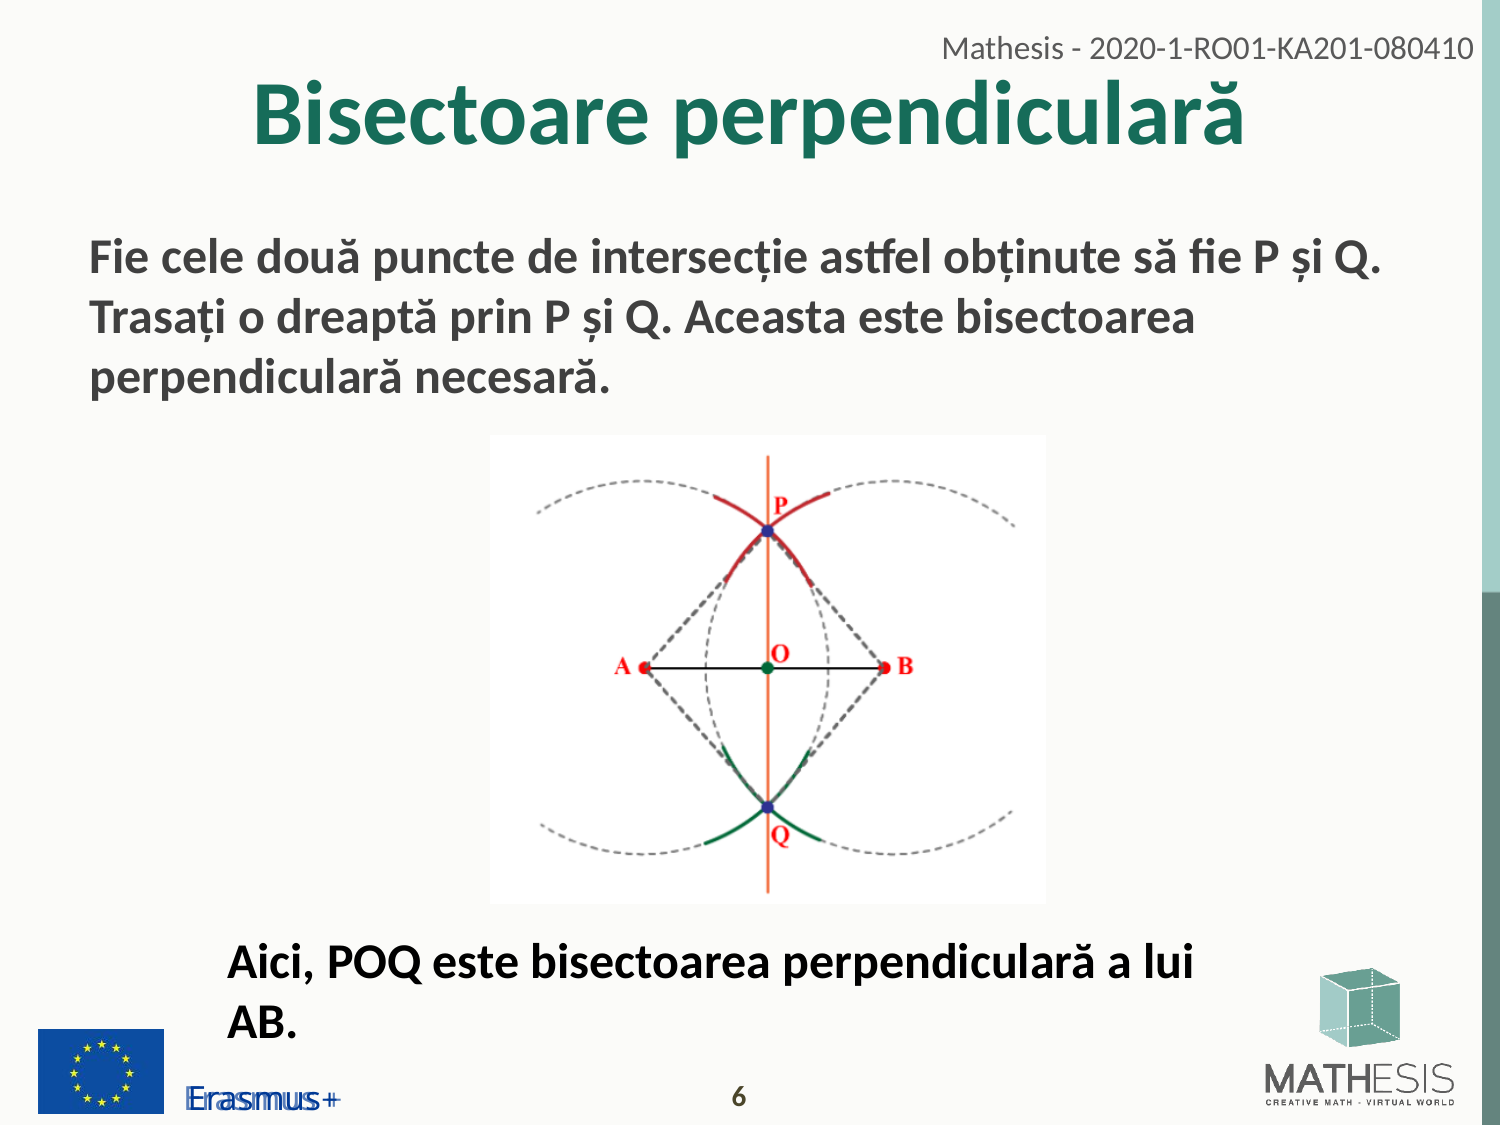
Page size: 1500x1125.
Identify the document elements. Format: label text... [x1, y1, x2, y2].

picture [38, 1029, 164, 1114]
title Bisectoare perpendiculară [75, 45, 1425, 216]
picture [489, 435, 1046, 904]
text_box Aici, POQ este bisectoarea perpendiculară a lui AB. [212, 921, 1252, 1056]
list Fie cele două puncte de intersecție astfel obținute să fie P și Q. Trasați o dreaptă prin P și Q. Aceasta este bisectoarea perpendiculară necesară. [75, 216, 1425, 959]
